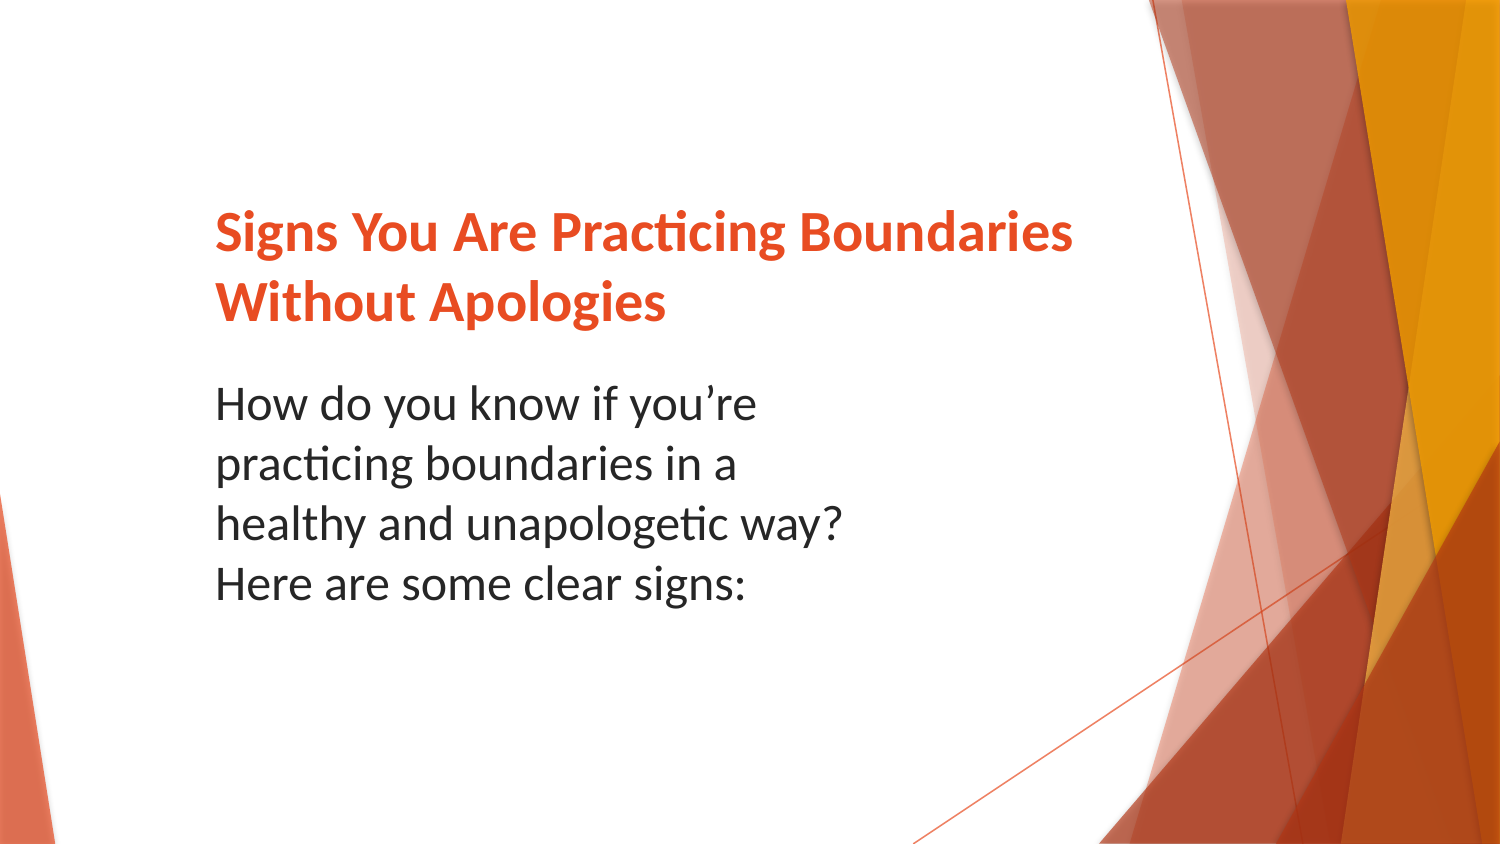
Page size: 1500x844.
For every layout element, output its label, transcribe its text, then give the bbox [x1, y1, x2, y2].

list How do you know if you’re practicing boundaries in a healthy and unapologetic way? Here are some clear signs: [200, 362, 904, 789]
title Signs You Are Practicing Boundaries Without Apologies [200, 185, 1258, 356]
